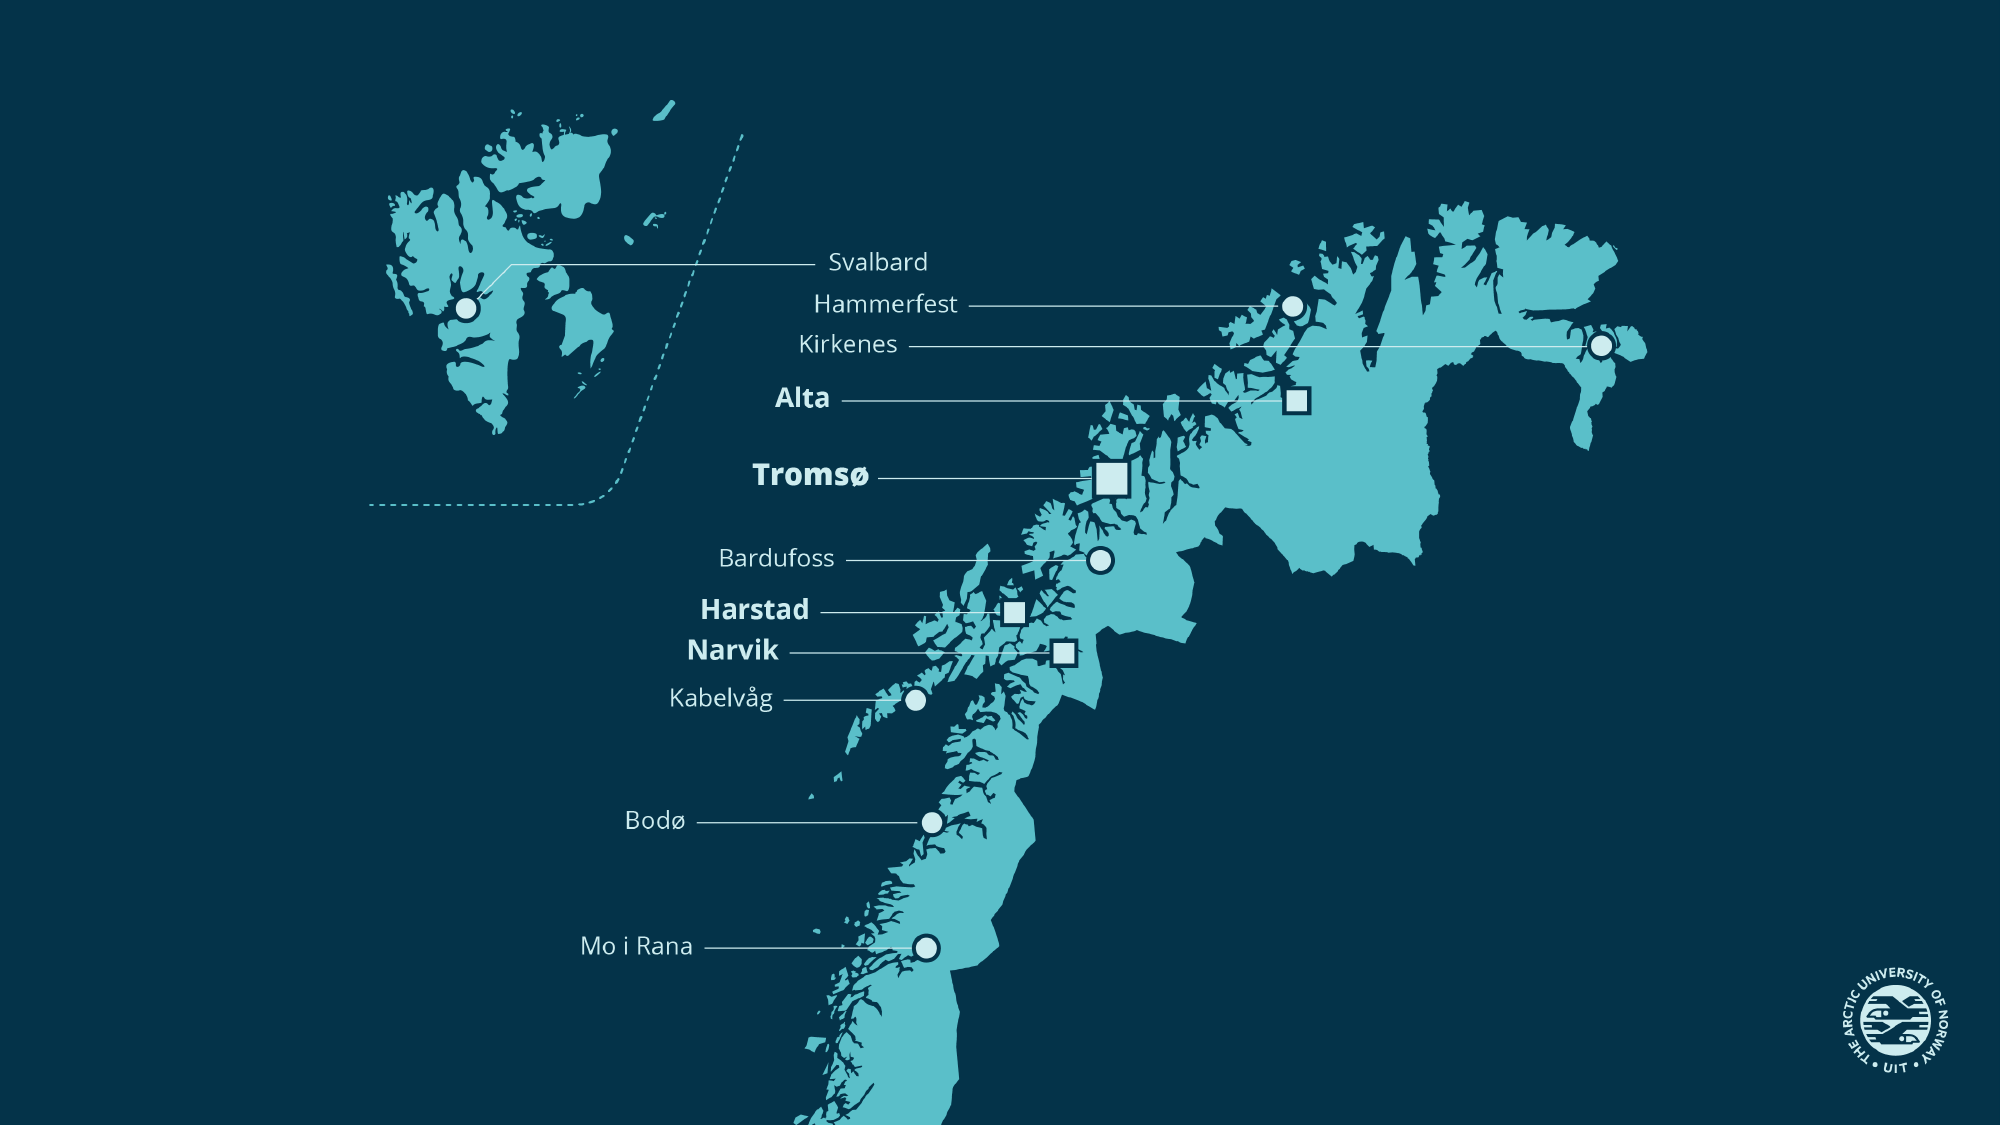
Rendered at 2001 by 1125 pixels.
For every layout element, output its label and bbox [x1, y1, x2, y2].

picture [1601, 325, 1614, 336]
picture [1089, 425, 1101, 439]
picture [874, 343, 884, 349]
picture [827, 202, 1617, 1125]
picture [816, 392, 828, 407]
picture [1005, 603, 1024, 623]
picture [777, 604, 789, 619]
picture [772, 468, 783, 484]
picture [1091, 551, 1110, 570]
picture [1287, 391, 1306, 411]
picture [740, 604, 749, 618]
picture [776, 388, 793, 406]
picture [876, 684, 902, 721]
picture [391, 171, 553, 434]
picture [865, 958, 873, 965]
picture [916, 938, 936, 958]
picture [482, 125, 610, 218]
picture [914, 591, 962, 647]
picture [809, 1102, 839, 1125]
picture [1164, 395, 1180, 419]
picture [689, 640, 706, 659]
picture [1000, 587, 1017, 598]
picture [828, 996, 836, 1004]
picture [1245, 357, 1273, 372]
picture [922, 813, 942, 833]
picture [1283, 297, 1303, 316]
picture [644, 214, 664, 225]
picture [528, 233, 536, 239]
picture [625, 236, 633, 244]
picture [1585, 326, 1592, 338]
picture [703, 600, 718, 618]
picture [1054, 644, 1074, 663]
picture [765, 639, 777, 659]
picture [1177, 437, 1185, 450]
picture [1936, 999, 1944, 1004]
picture [794, 1115, 806, 1125]
picture [1119, 413, 1128, 420]
picture [1041, 590, 1056, 606]
picture [1615, 326, 1647, 361]
picture [794, 599, 807, 619]
picture [906, 690, 925, 710]
picture [387, 265, 412, 315]
picture [801, 336, 806, 352]
picture [1182, 416, 1195, 431]
picture [1592, 336, 1611, 355]
picture [915, 662, 952, 694]
picture [753, 464, 769, 484]
picture [1000, 644, 1017, 664]
picture [752, 604, 762, 619]
picture [654, 101, 674, 120]
picture [583, 937, 587, 954]
picture [1845, 1029, 1854, 1035]
picture [1345, 223, 1384, 253]
picture [1927, 1048, 1935, 1055]
picture [1103, 401, 1113, 420]
picture [672, 689, 676, 706]
picture [456, 299, 476, 318]
picture [552, 289, 613, 365]
picture [1124, 397, 1148, 423]
picture [538, 265, 569, 299]
picture [1264, 318, 1294, 364]
picture [1050, 566, 1057, 579]
picture [949, 592, 1019, 681]
picture [995, 604, 1000, 615]
picture [1097, 463, 1127, 494]
picture [903, 682, 911, 687]
picture [836, 468, 848, 485]
picture [853, 957, 861, 967]
picture [803, 390, 813, 407]
picture [833, 335, 837, 352]
picture [870, 954, 896, 969]
picture [978, 716, 994, 722]
picture [851, 468, 868, 486]
picture [805, 468, 831, 484]
picture [1890, 968, 1895, 977]
picture [1861, 986, 1930, 1055]
picture [1898, 968, 1904, 975]
picture [1031, 601, 1045, 616]
picture [1094, 425, 1142, 458]
picture [863, 709, 871, 729]
picture [1933, 1040, 1943, 1049]
picture [723, 604, 735, 619]
picture [765, 601, 774, 619]
picture [839, 992, 864, 1011]
picture [711, 645, 723, 659]
picture [1296, 307, 1310, 326]
picture [1320, 241, 1326, 250]
picture [786, 468, 801, 485]
picture [914, 837, 924, 855]
picture [1860, 983, 1867, 989]
picture [1867, 976, 1876, 981]
picture [728, 645, 752, 659]
picture [845, 342, 854, 349]
picture [1219, 290, 1279, 348]
picture [926, 649, 944, 660]
picture [879, 467, 1091, 504]
picture [1291, 261, 1303, 274]
picture [1214, 366, 1221, 378]
picture [1939, 1031, 1946, 1037]
picture [846, 718, 861, 754]
picture [1844, 1021, 1852, 1027]
picture [833, 969, 849, 993]
picture [806, 1037, 825, 1051]
picture [834, 773, 842, 781]
picture [857, 935, 873, 945]
